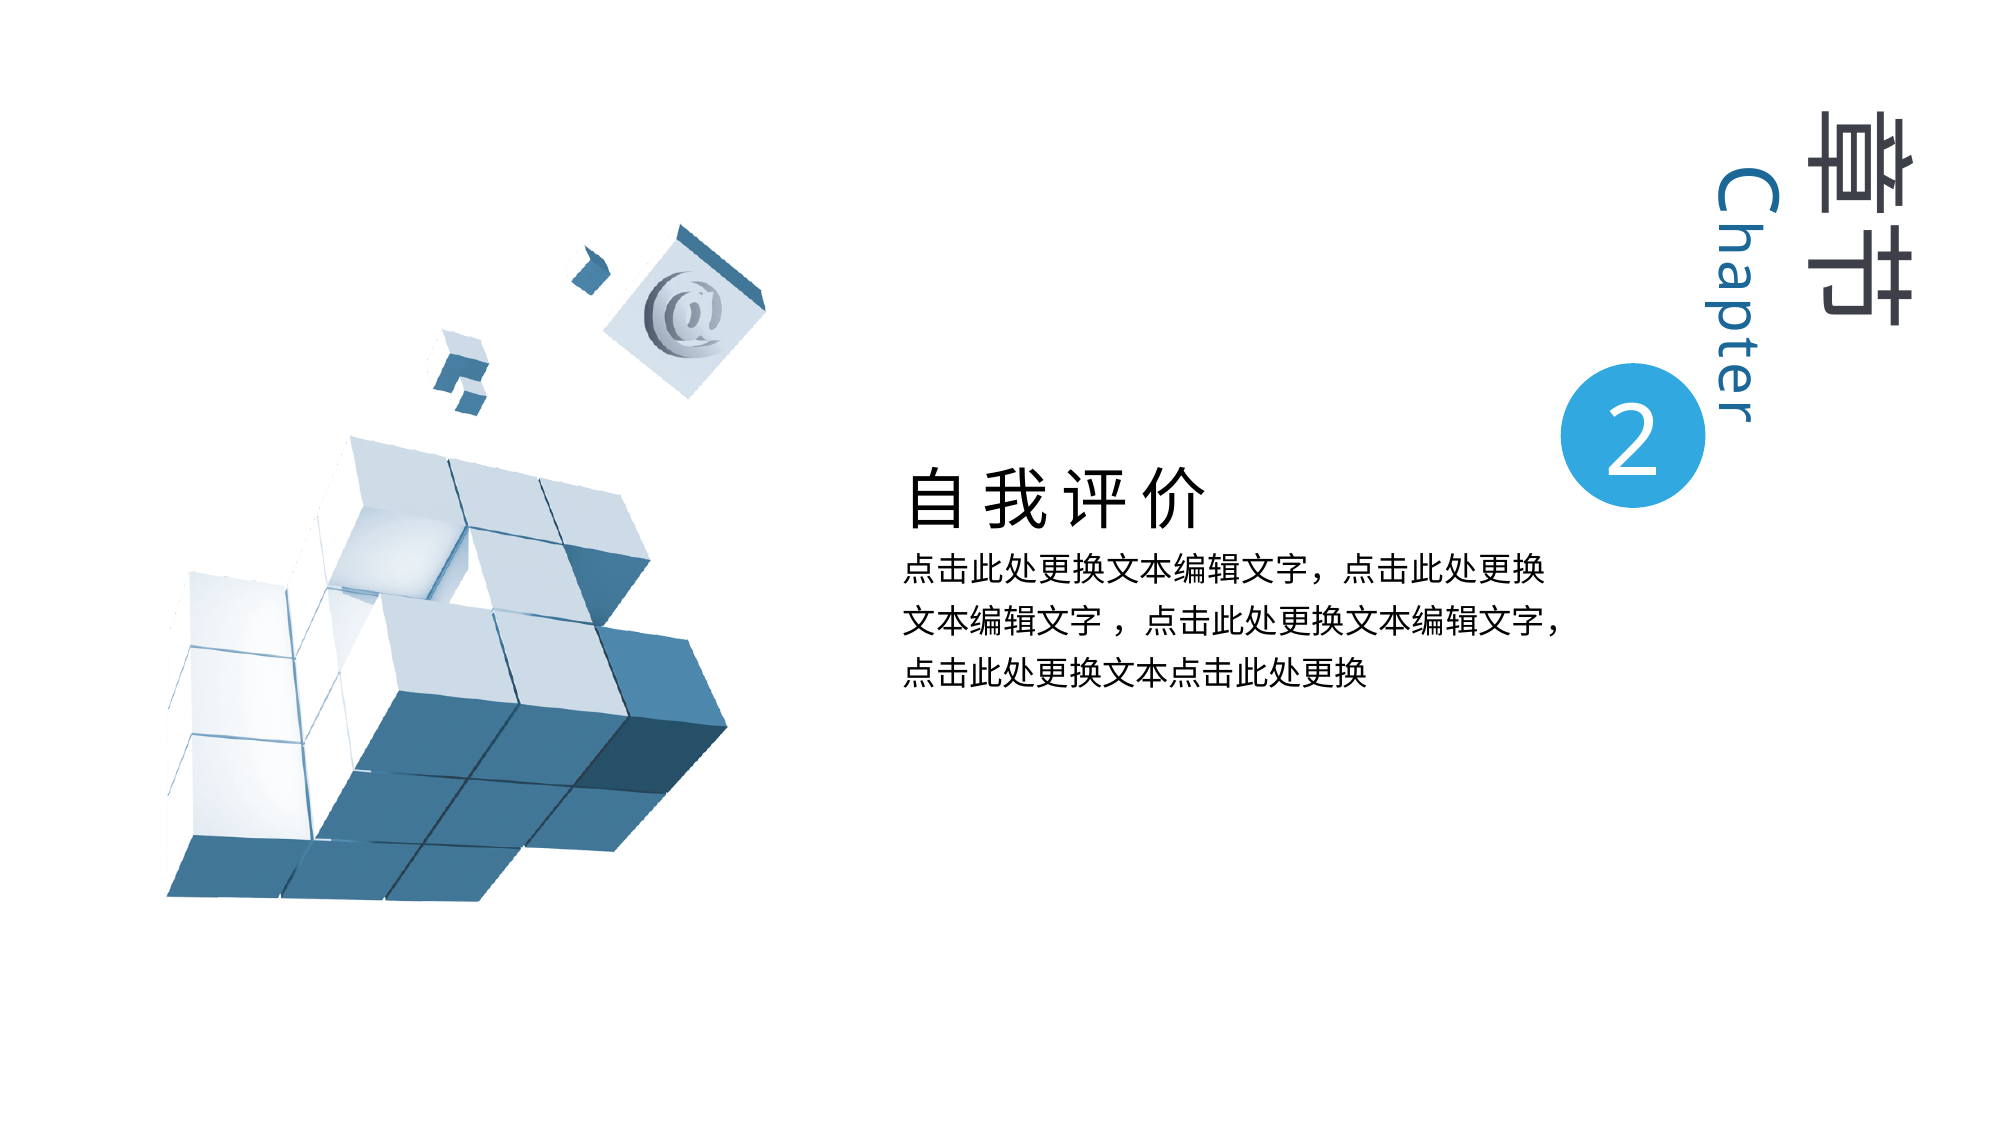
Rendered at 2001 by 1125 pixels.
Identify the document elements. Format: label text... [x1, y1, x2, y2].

text_box 章节 [1778, 91, 1946, 364]
text_box Chapter [1691, 163, 1814, 739]
text_box 自我评价 点击此处更换文本编辑文字，点击此处更换文本编辑文字 ，点击此处更换文本编辑文字，点击此处更换文本点击此处更换 [903, 432, 1547, 839]
picture [166, 223, 766, 902]
text_box 2 [1559, 362, 1707, 509]
